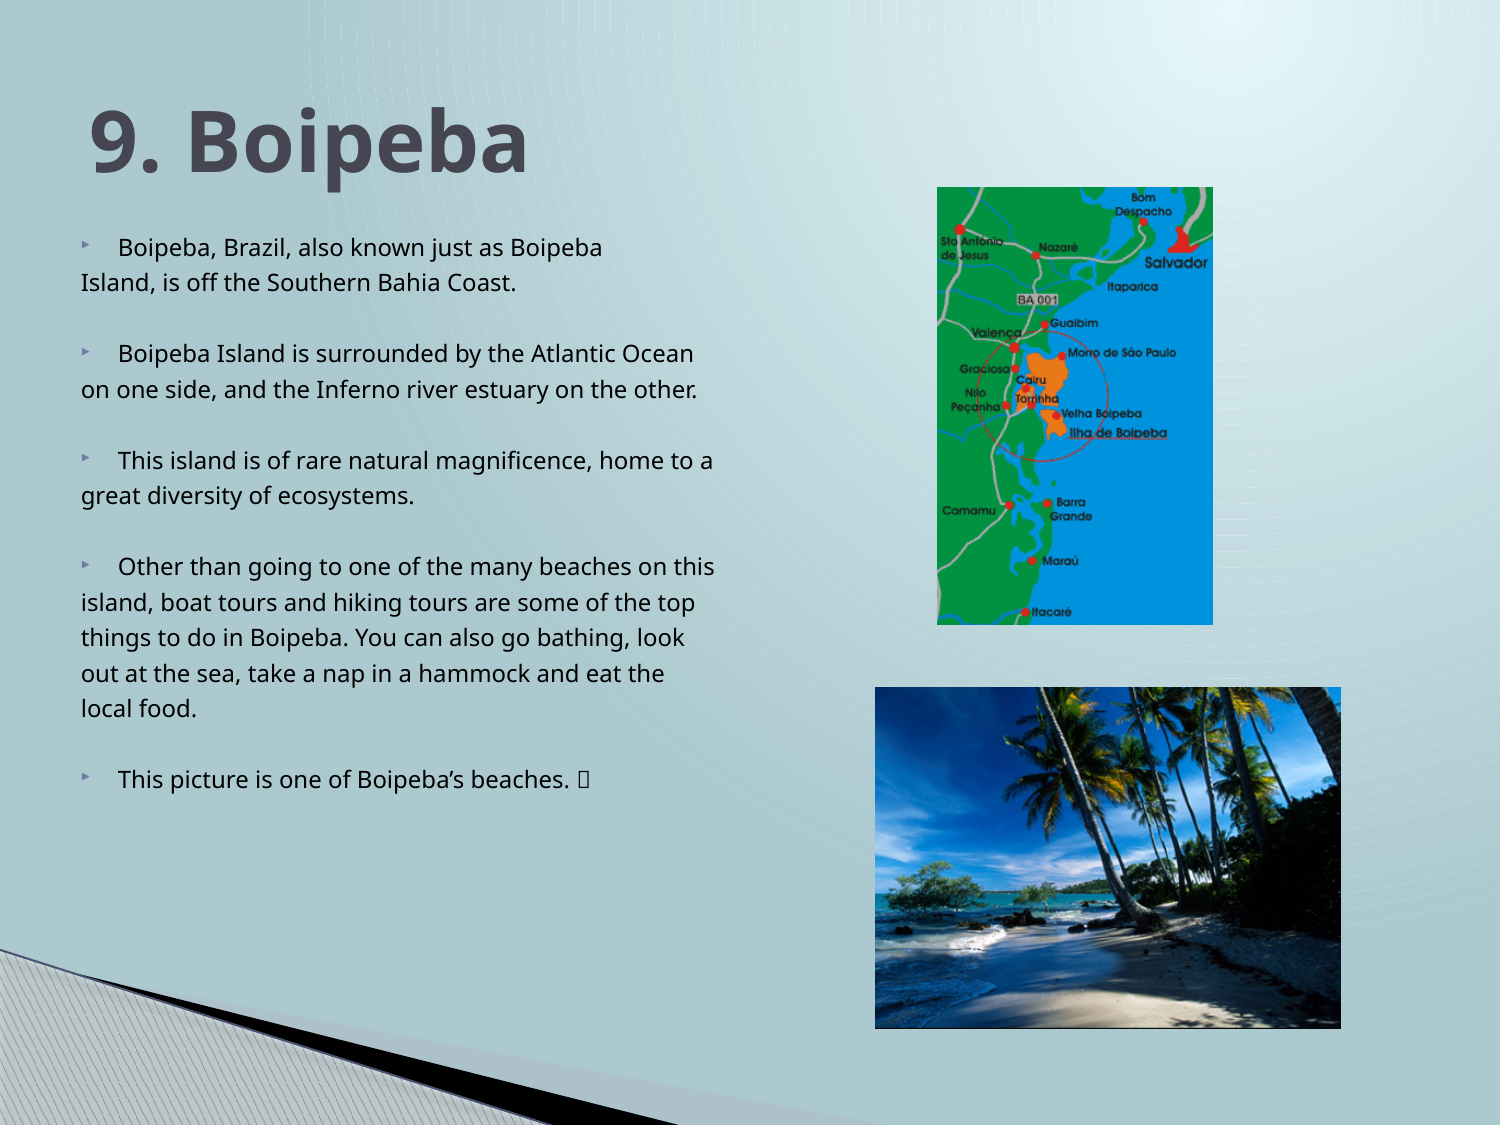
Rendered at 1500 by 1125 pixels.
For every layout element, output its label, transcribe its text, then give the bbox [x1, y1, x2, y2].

picture [1068, 430, 1167, 441]
picture [1171, 187, 1178, 193]
picture [1041, 409, 1067, 440]
picture [1083, 187, 1105, 199]
picture [1102, 250, 1109, 256]
picture [1078, 267, 1092, 279]
picture [1138, 187, 1145, 196]
list Boipeba, Brazil, also known just as Boipeba Island, is off the Southern Bahia Coast. Boipeba Island is surrounded by the Atlantic Ocean on one side, and the Inferno river estuary on the other. This island is of rare natural magnificence, home to a great diversity of ecosystems. Other than going to one of the many beaches on this island, boat tours and hiking tours are some of the top things to do in Boipeba. You can also go bathing, look out at the sea, take a nap in a hammock and eat the local food. This picture is one of Boipeba’s beaches.  [50, 224, 1400, 968]
picture [1187, 259, 1192, 267]
picture [937, 187, 1155, 626]
title 9. Boipeba [75, 45, 1425, 233]
picture [874, 687, 1341, 1029]
picture [1168, 187, 1213, 253]
picture [1101, 404, 1108, 417]
